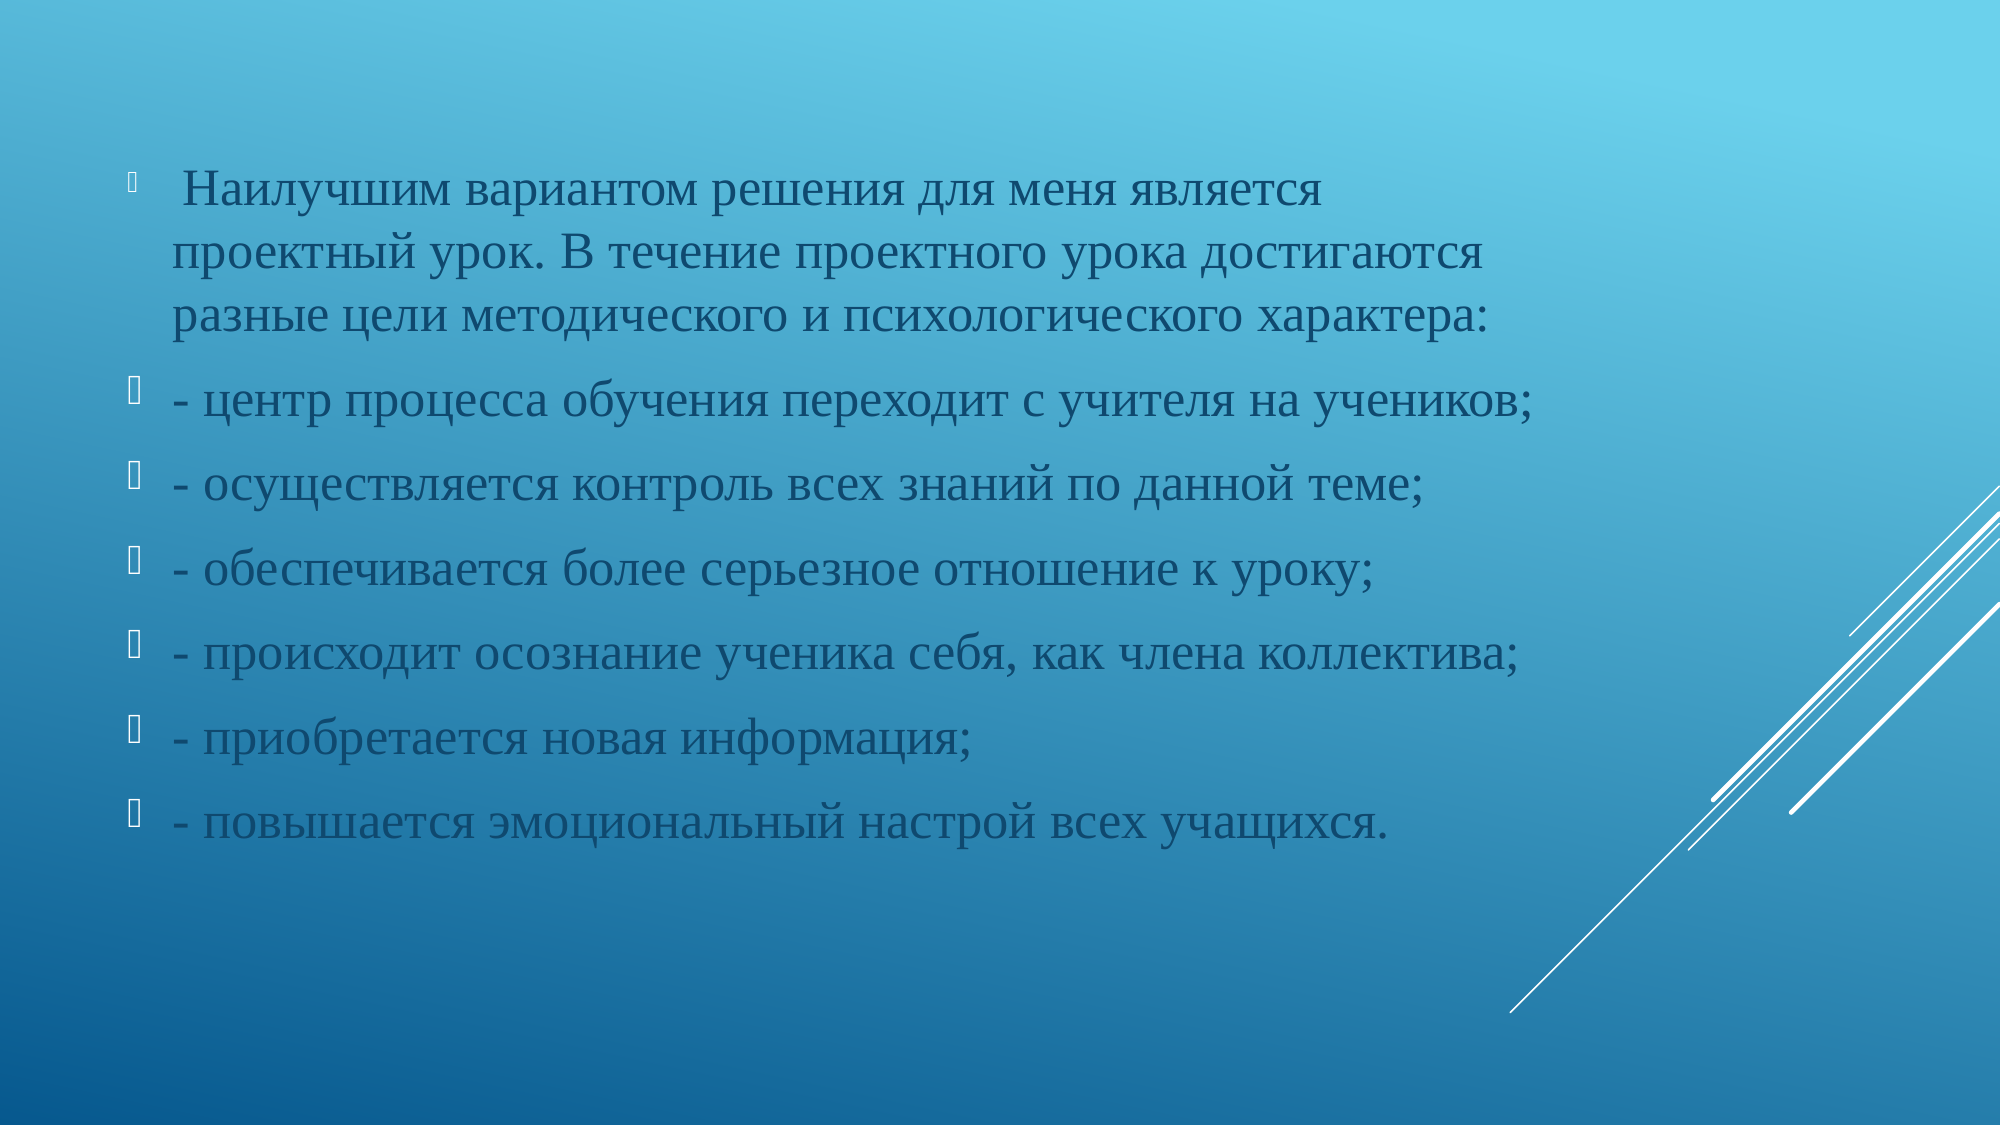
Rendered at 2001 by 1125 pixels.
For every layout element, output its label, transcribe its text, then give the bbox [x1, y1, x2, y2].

list Наилучшим вариантом решения для меня является проектный урок. В течение проектного урока достигаются разные цели методического и психологического характера: - центр процесса обучения переходит с учителя на учеников; - осуществляется контроль всех знаний по данной теме; - обеспечивается более серьезное отношение к уроку; - происходит осознание ученика себя, как члена коллектива; - приобретается новая информация; - повышается эмоциональный настрой всех учащихся. [112, 112, 1552, 891]
